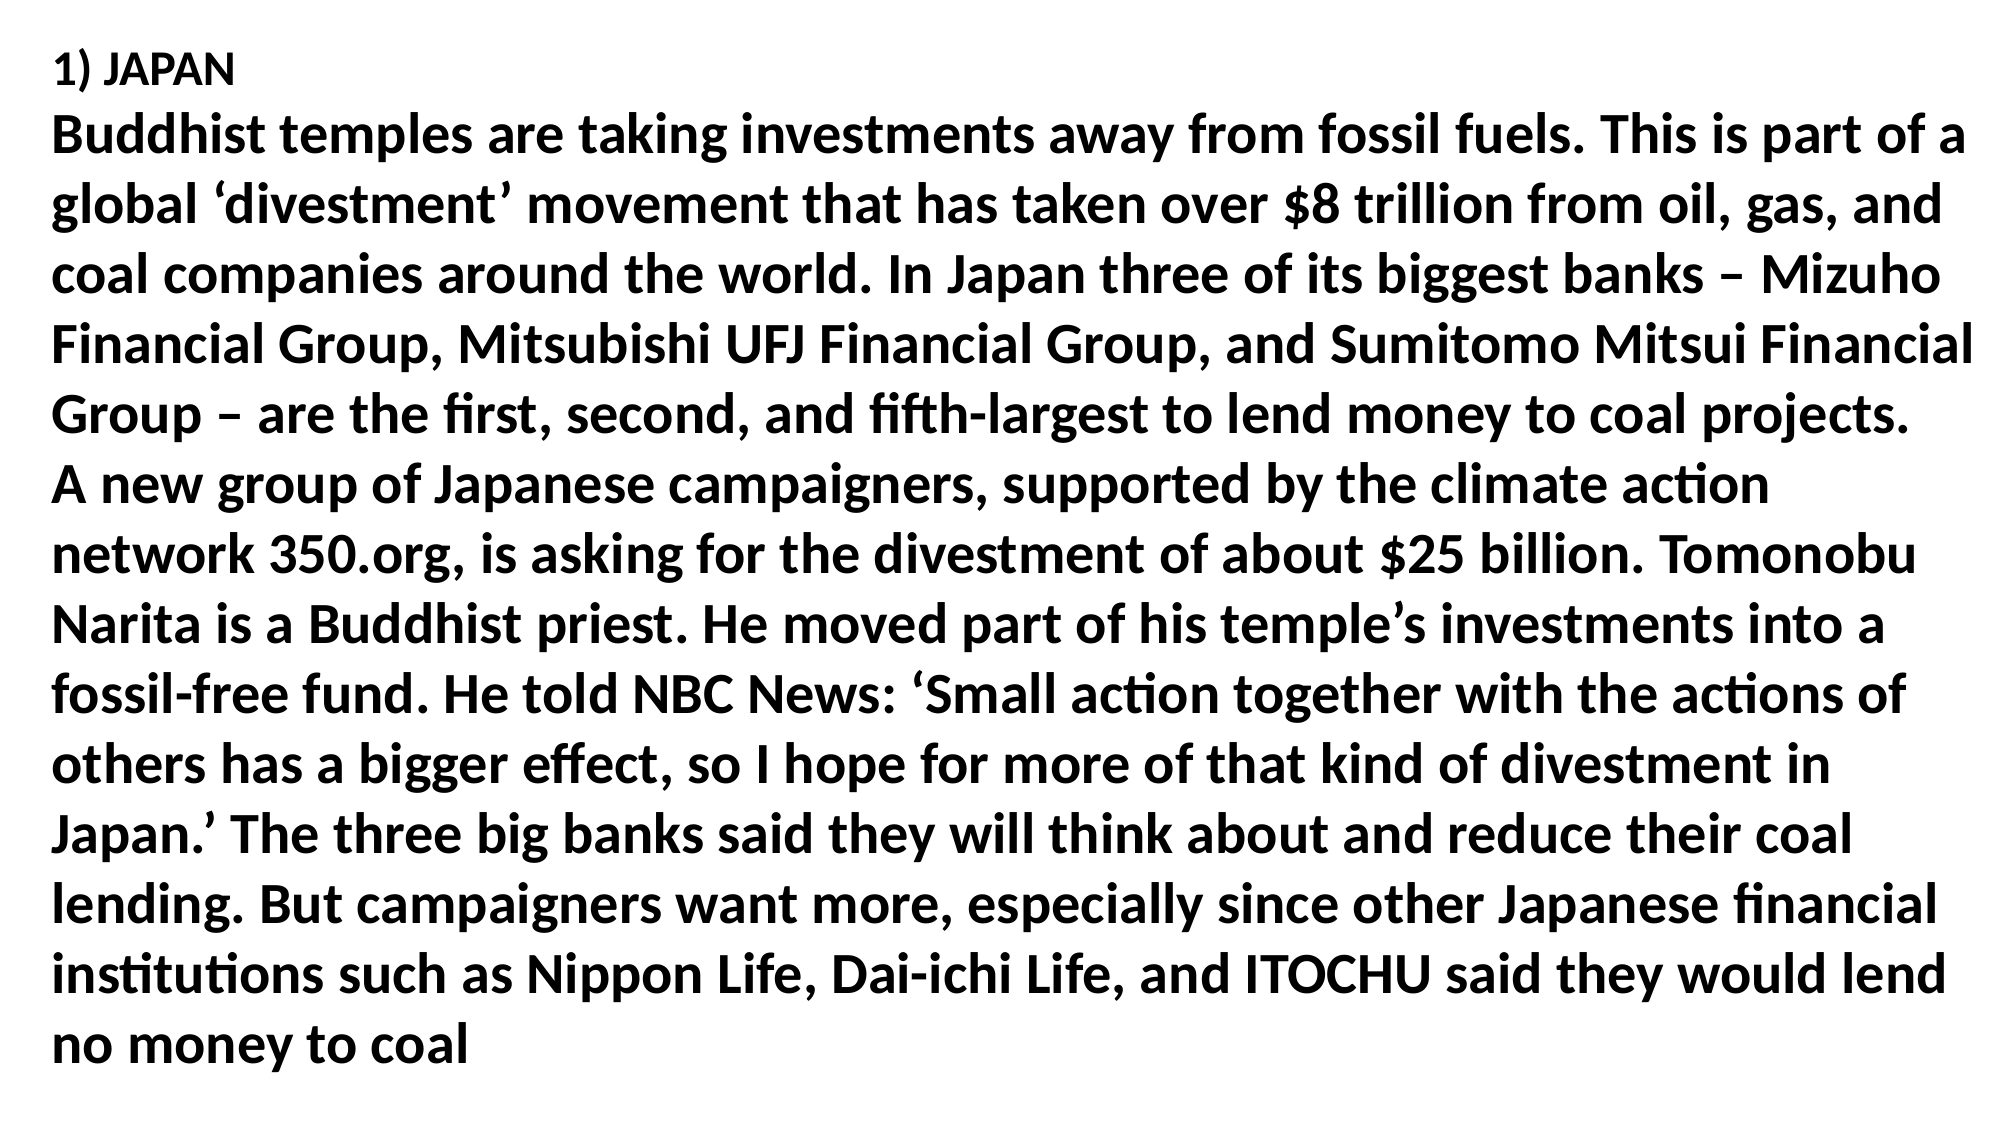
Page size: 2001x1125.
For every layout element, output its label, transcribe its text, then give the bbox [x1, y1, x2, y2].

text_box 1) JAPAN Buddhist temples are taking investments away from fossil fuels. This is part of a global ‘divestment’ movement that has taken over $8 trillion from oil, gas, and coal companies around the world. In Japan three of its biggest banks – Mizuho Financial Group, Mitsubishi UFJ Financial Group, and Sumitomo Mitsui Financial Group – are the first, second, and fifth-largest to lend money to coal projects. A new group of Japanese campaigners, supported by the climate action network 350.org, is asking for the divestment of about $25 billion. Tomonobu Narita is a Buddhist priest. He moved part of his temple’s investments into a fossil-free fund. He told NBC News: ‘Small action together with the actions of others has a bigger effect, so I hope for more of that kind of divestment in Japan.’ The three big banks said they will think about and reduce their coal lending. But campaigners want more, especially since other Japanese financial institutions such as Nippon Life, Dai-ichi Life, and ITOCHU said they would lend no money to coal [36, 28, 2000, 1125]
